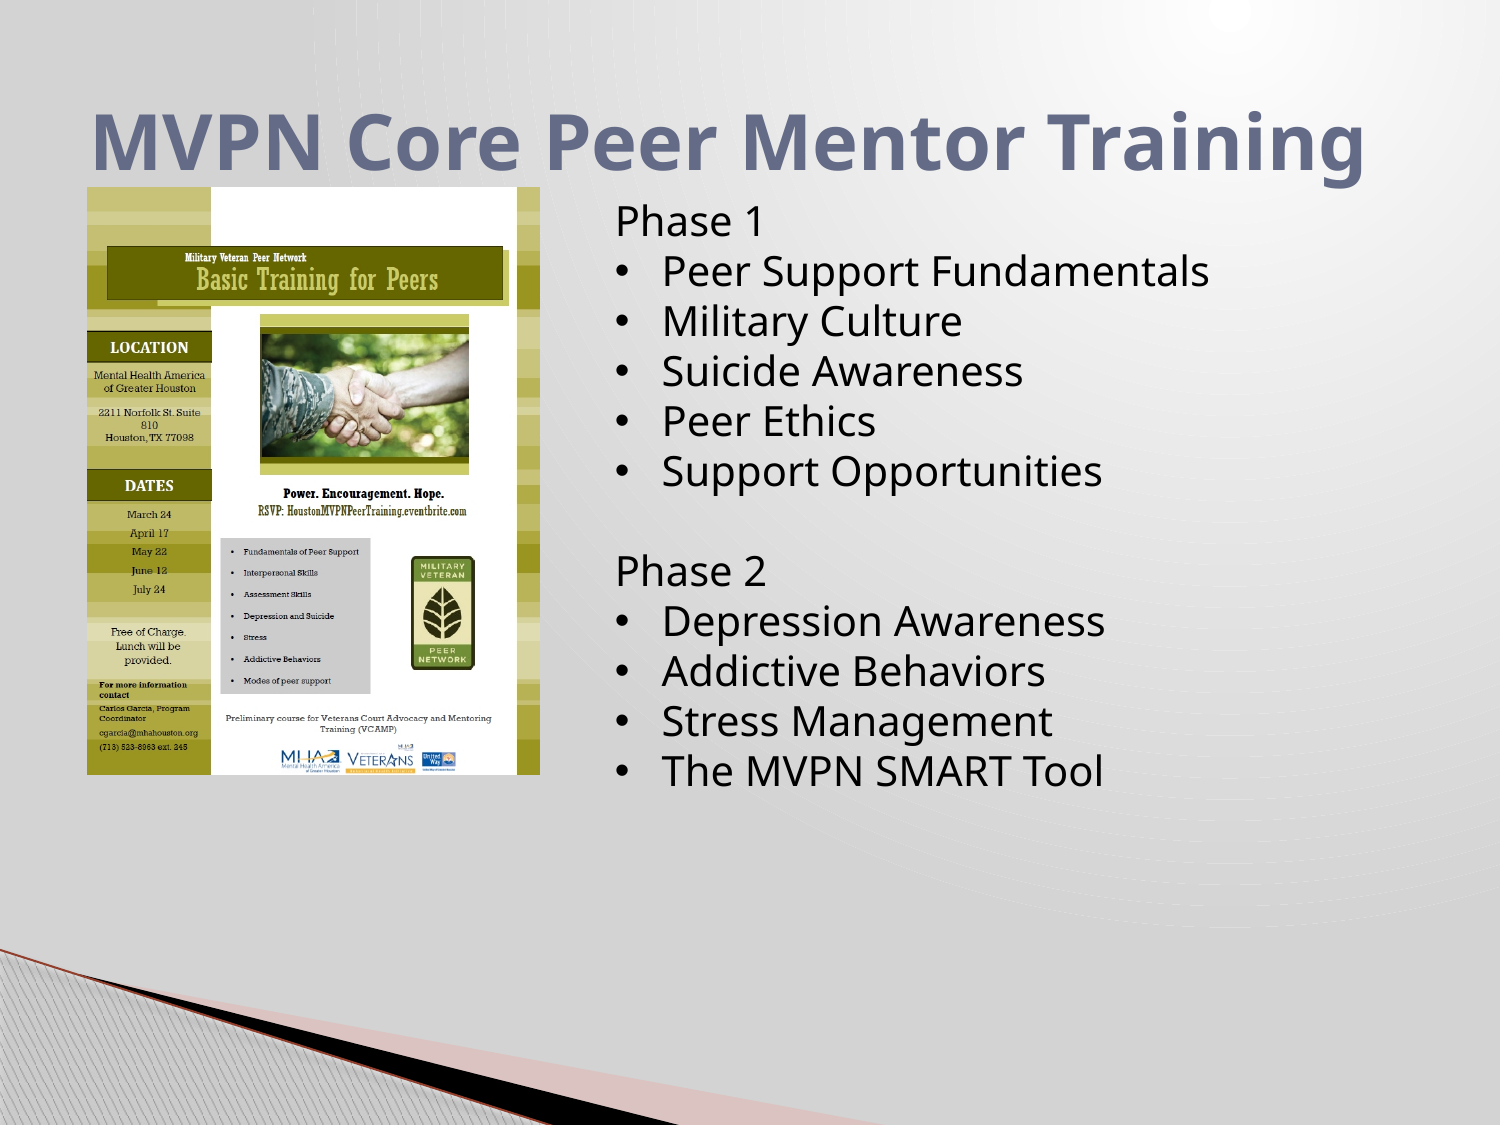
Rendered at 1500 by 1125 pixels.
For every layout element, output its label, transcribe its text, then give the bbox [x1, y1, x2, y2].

text_box Phase 1 Peer Support Fundamentals Military Culture Suicide Awareness Peer Ethics Support Opportunities Phase 2 Depression Awareness Addictive Behaviors Stress Management The MVPN SMART Tool [599, 187, 1500, 803]
title MVPN Core Peer Mentor Training [75, 45, 1425, 233]
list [87, 187, 540, 775]
